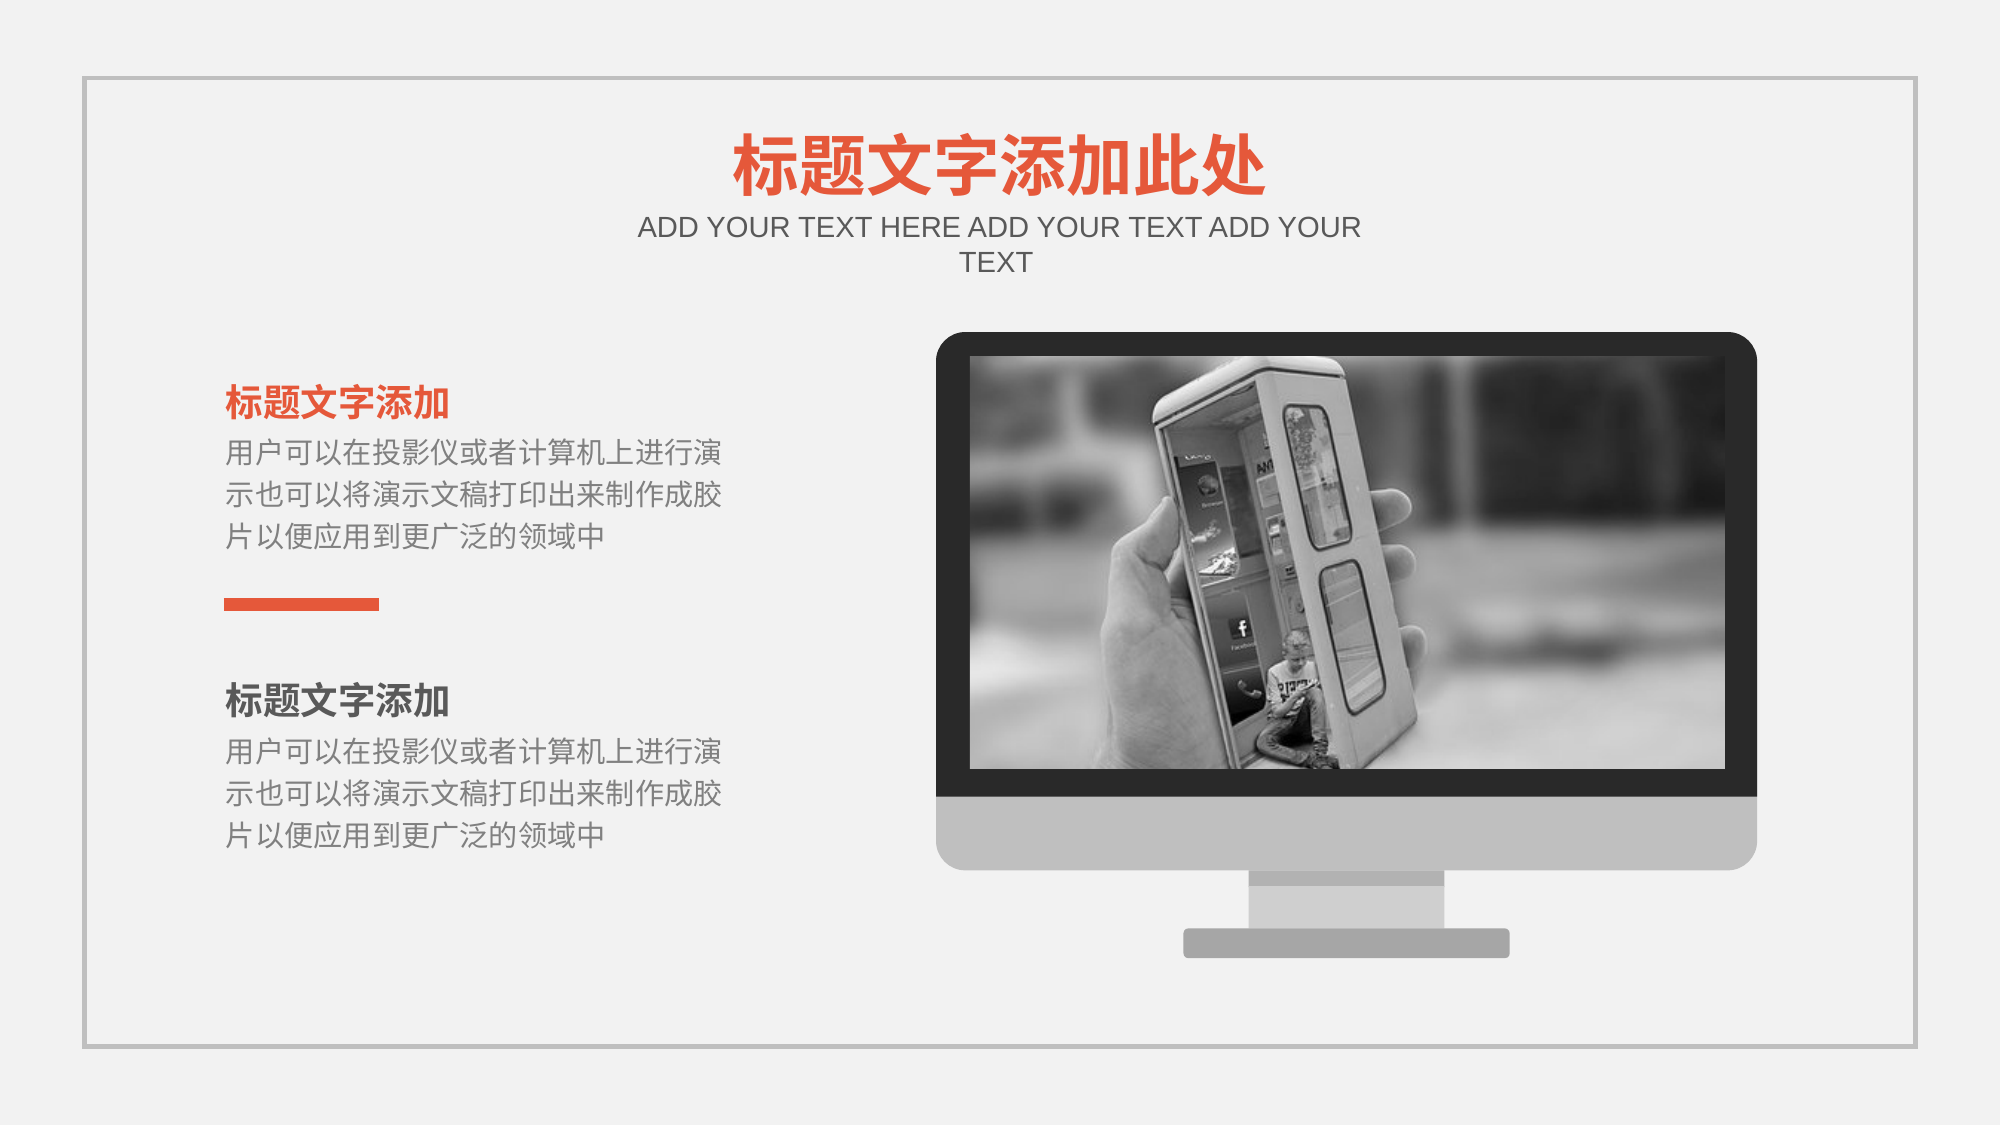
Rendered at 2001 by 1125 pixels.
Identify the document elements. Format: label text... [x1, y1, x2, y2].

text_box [211, 362, 764, 563]
picture [969, 356, 1725, 769]
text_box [211, 660, 764, 862]
text_box 标题文字添加此处 [718, 116, 1282, 201]
text_box ADD YOUR TEXT HERE ADD YOUR TEXT ADD YOUR TEXT [599, 201, 1401, 286]
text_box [935, 332, 1758, 959]
